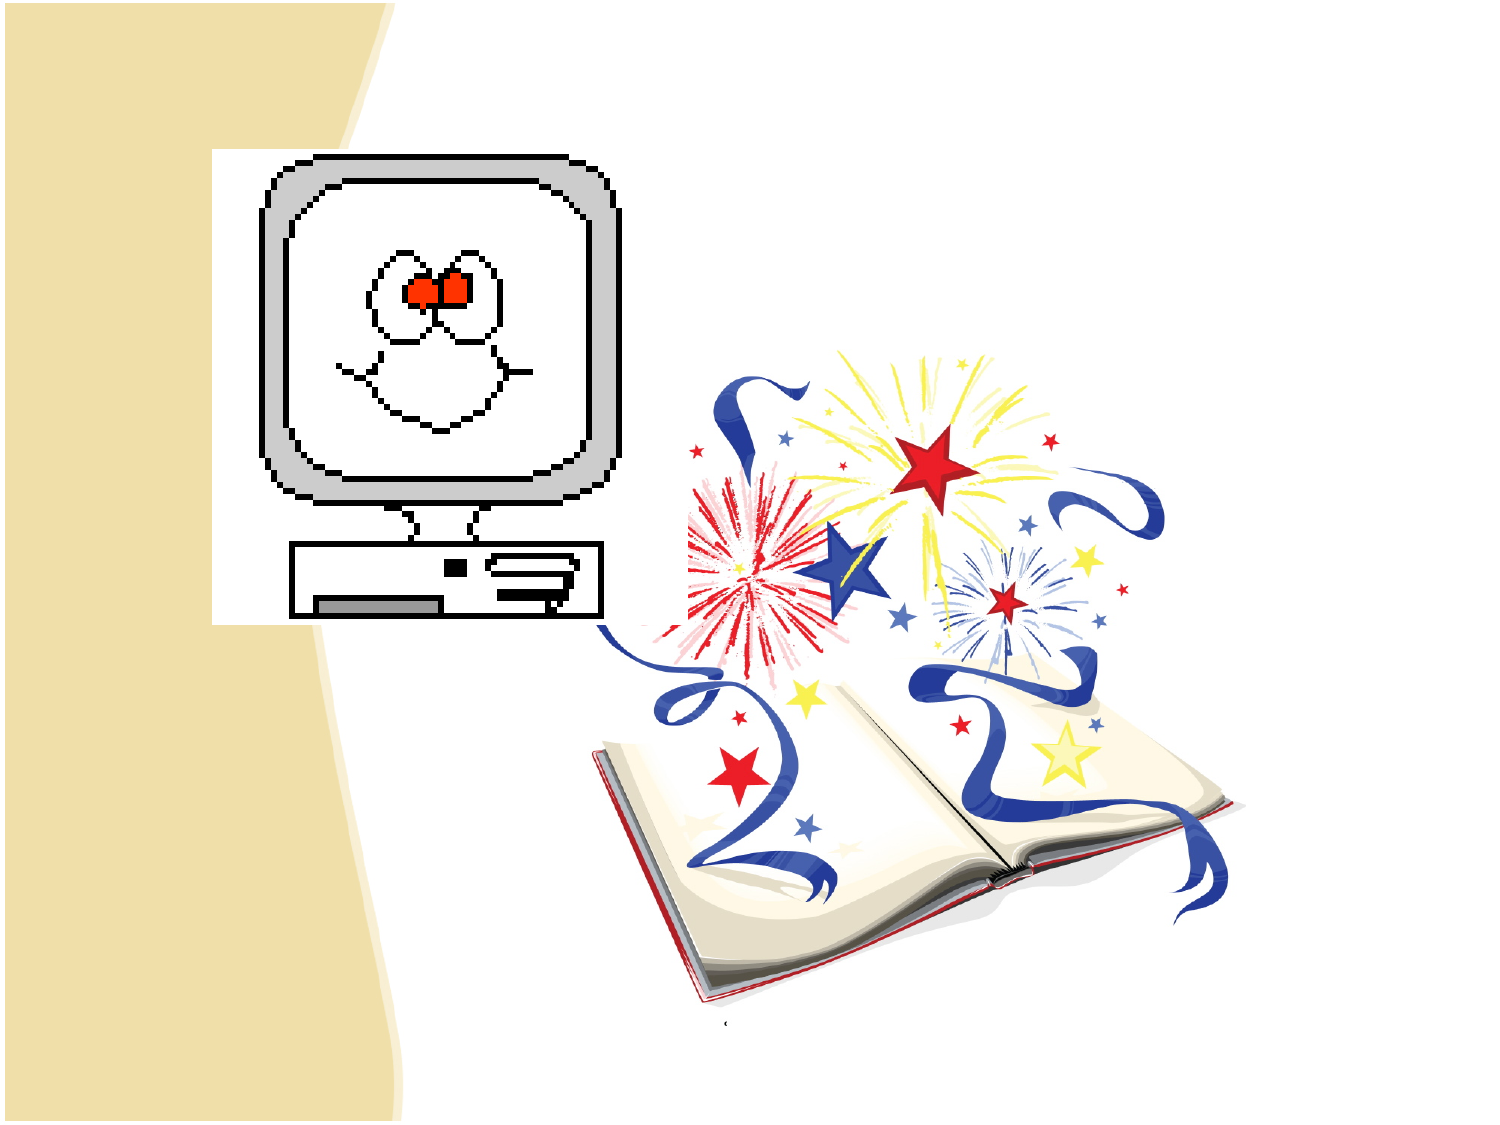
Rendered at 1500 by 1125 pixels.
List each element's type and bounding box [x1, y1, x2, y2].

list [212, 149, 688, 626]
picture [0, 0, 1500, 1125]
